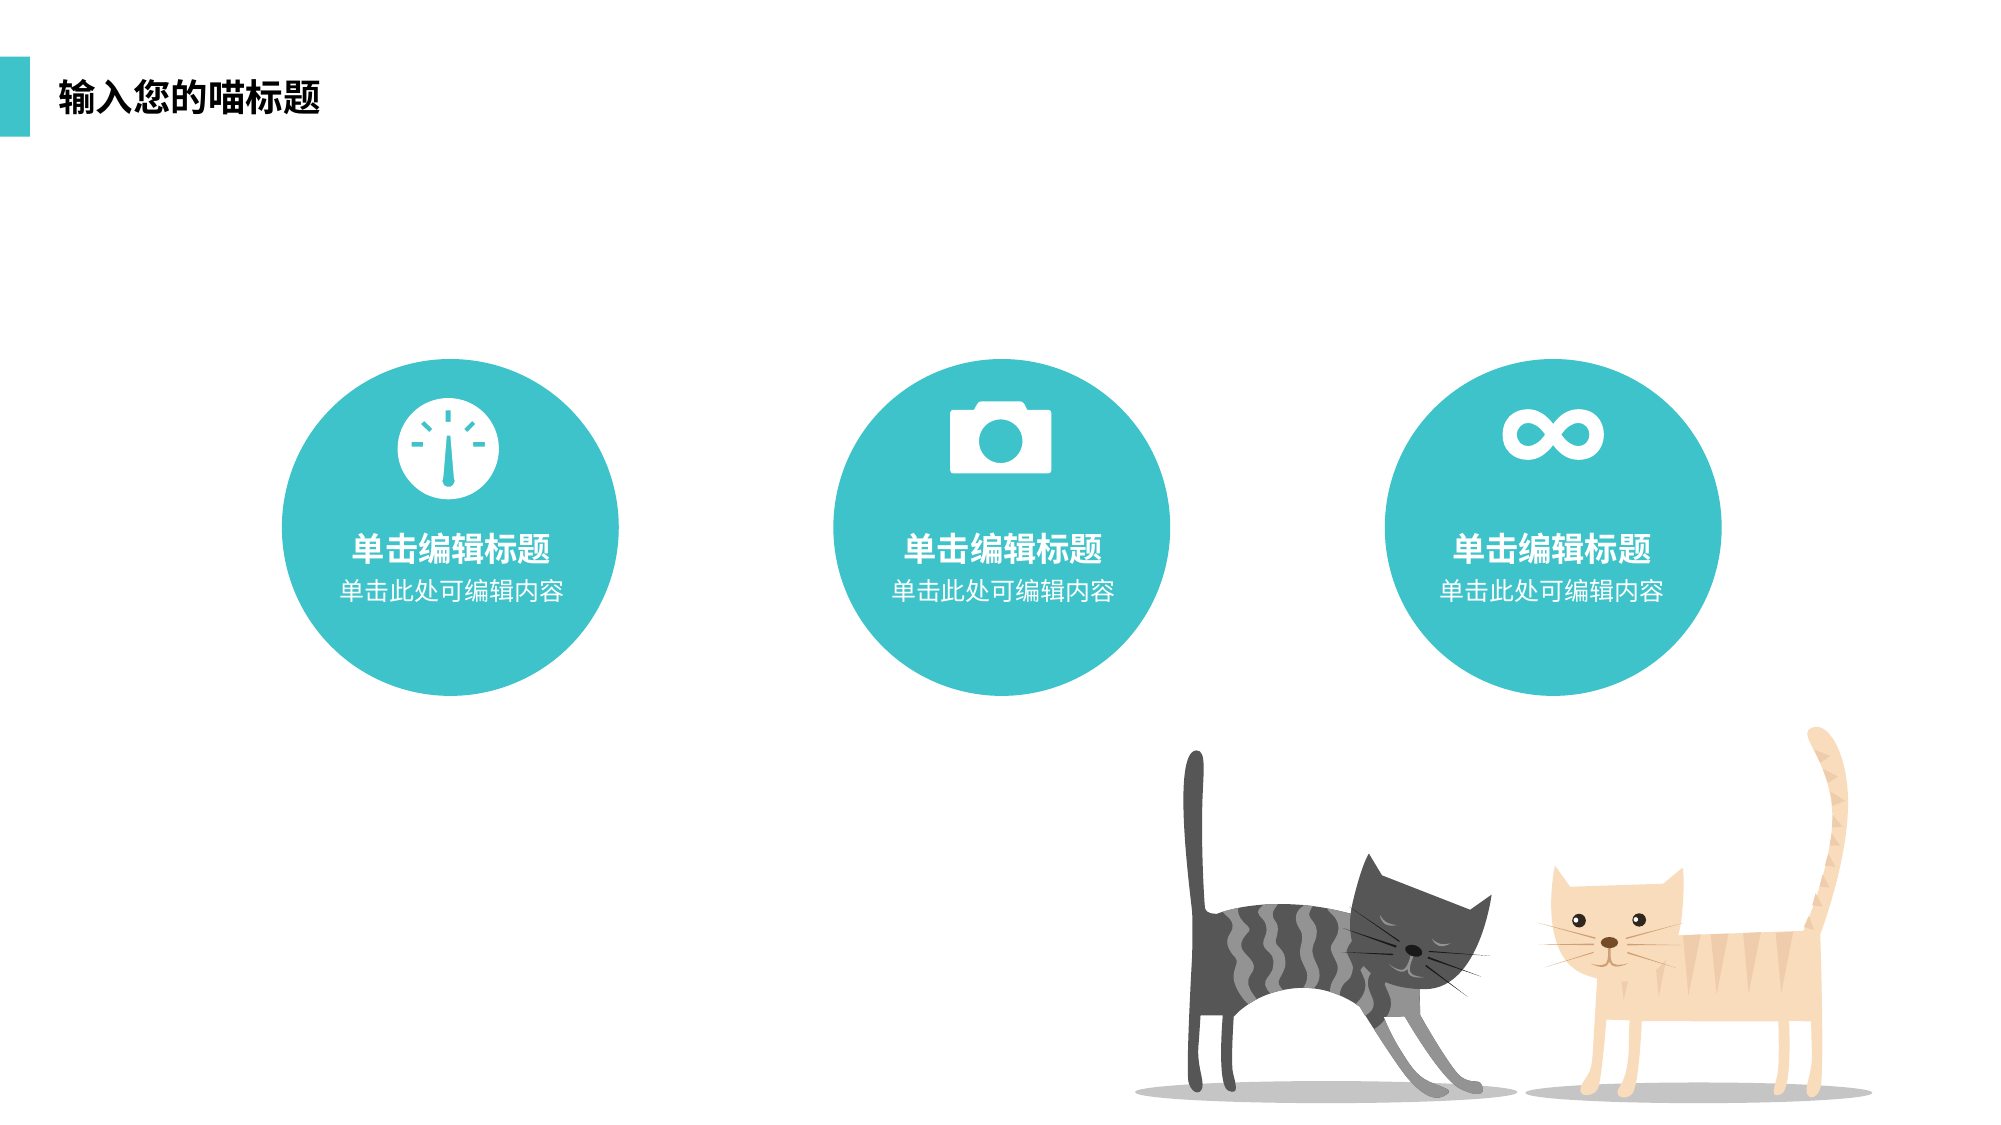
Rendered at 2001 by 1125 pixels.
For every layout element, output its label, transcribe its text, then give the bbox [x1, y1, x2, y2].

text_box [1525, 720, 1873, 1104]
text_box 单击此处可编辑内容 [339, 575, 594, 606]
text_box [832, 357, 1172, 697]
text_box [950, 401, 1052, 474]
text_box 单击编辑标题 [338, 528, 565, 569]
text_box [280, 357, 620, 697]
text_box 输入您的喵标题 [43, 66, 389, 127]
text_box [0, 56, 31, 138]
text_box 单击编辑标题 [890, 528, 1117, 569]
text_box [1502, 409, 1604, 460]
text_box 单击编辑标题 [1438, 528, 1665, 569]
text_box [397, 398, 499, 500]
text_box 单击此处可编辑内容 [1439, 575, 1695, 606]
text_box 单击此处可编辑内容 [891, 575, 1146, 606]
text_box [1134, 749, 1518, 1104]
text_box [1383, 357, 1723, 697]
